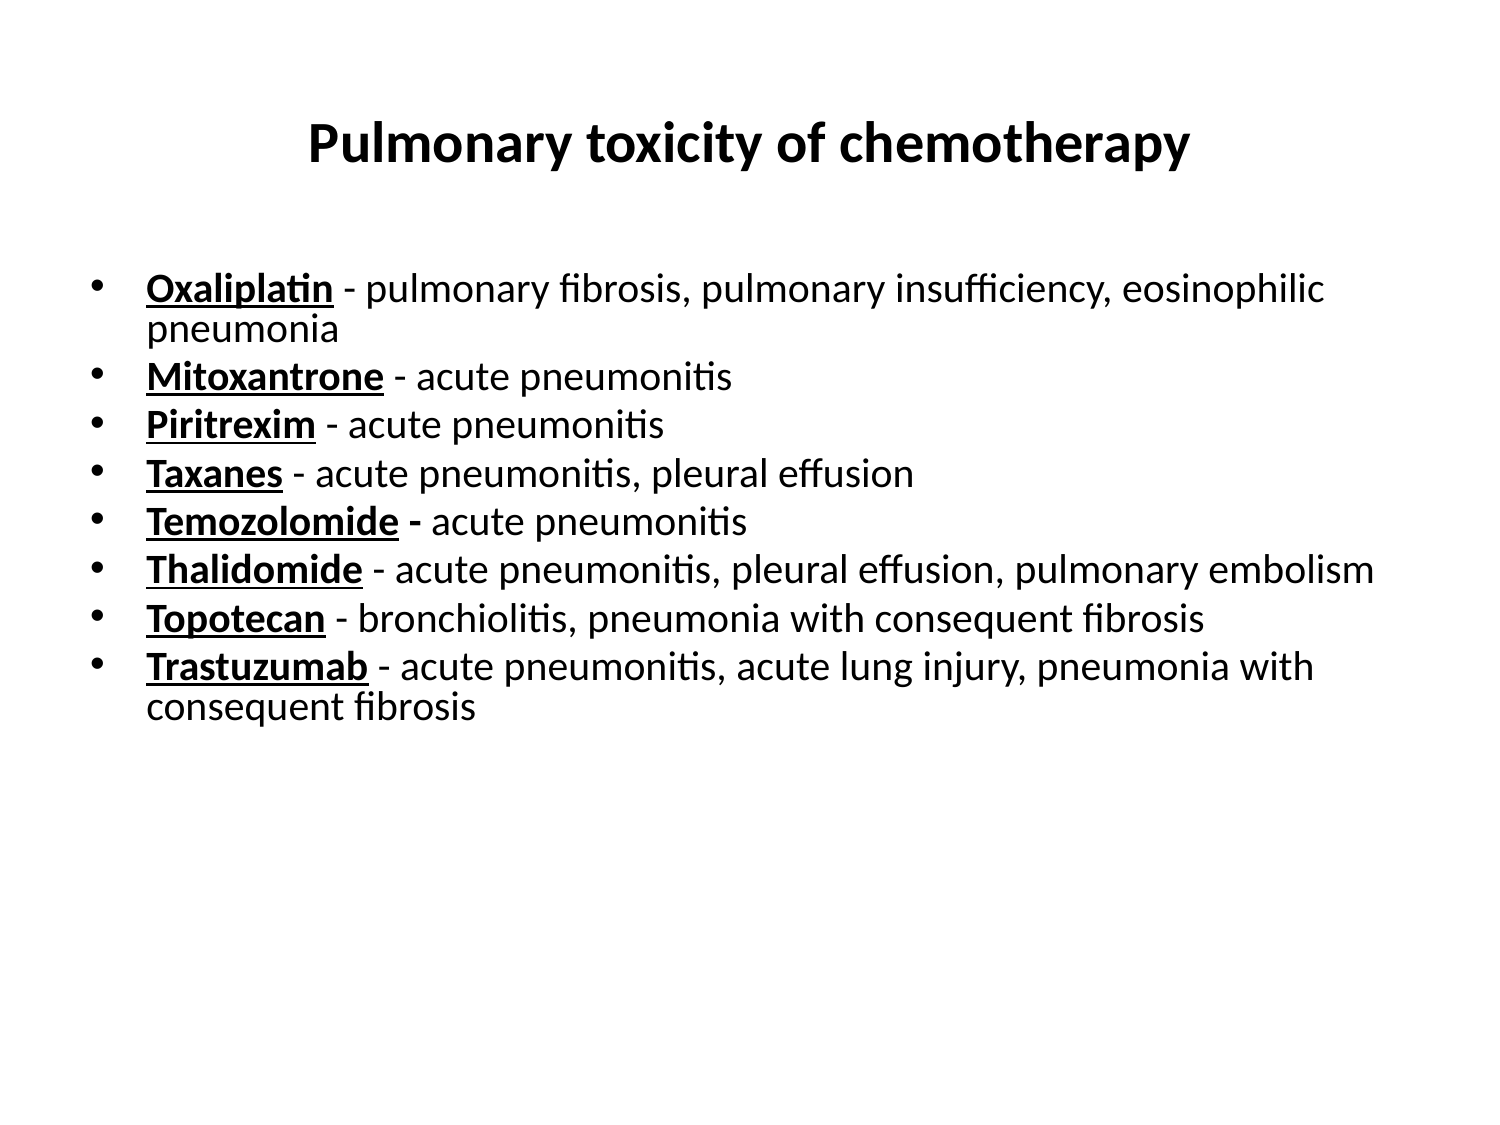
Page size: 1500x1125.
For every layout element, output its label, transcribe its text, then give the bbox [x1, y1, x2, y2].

title Pulmonary toxicity of chemotherapy [75, 45, 1425, 233]
list Oxaliplatin - pulmonary fibrosis, pulmonary insufficiency, eosinophilic pneumonia Mitoxantrone - acute pneumonitis Piritrexim - acute pneumonitis Taxanes - acute pneumonitis, pleural effusion Temozolomide - acute pneumonitis Thalidomide - acute pneumonitis, pleural effusion, pulmonary embolism Topotecan - bronchiolitis, pneumonia with consequent fibrosis Trastuzumab - acute pneumonitis, acute lung injury, pneumonia with consequent fibrosis [75, 262, 1425, 1005]
